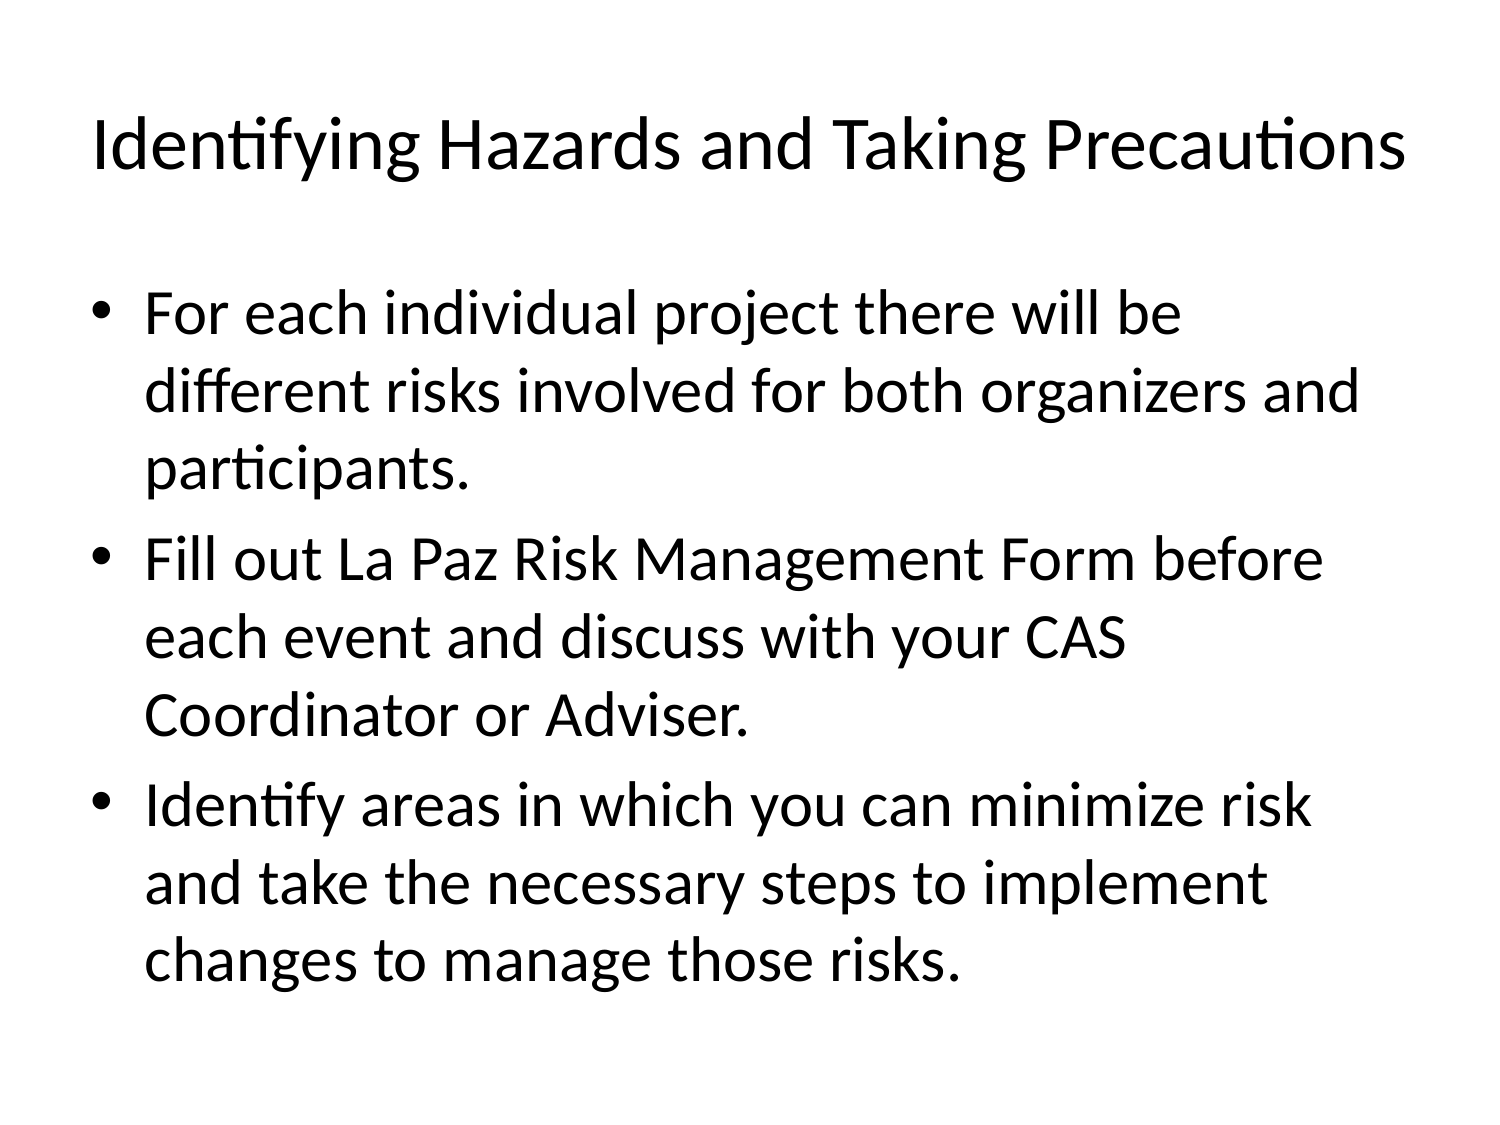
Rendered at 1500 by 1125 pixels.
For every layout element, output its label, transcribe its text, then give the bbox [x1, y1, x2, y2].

title Identifying Hazards and Taking Precautions [75, 45, 1425, 233]
list For each individual project there will be different risks involved for both organizers and participants. Fill out La Paz Risk Management Form before each event and discuss with your CAS Coordinator or Adviser. Identify areas in which you can minimize risk and take the necessary steps to implement changes to manage those risks. [75, 262, 1425, 1005]
